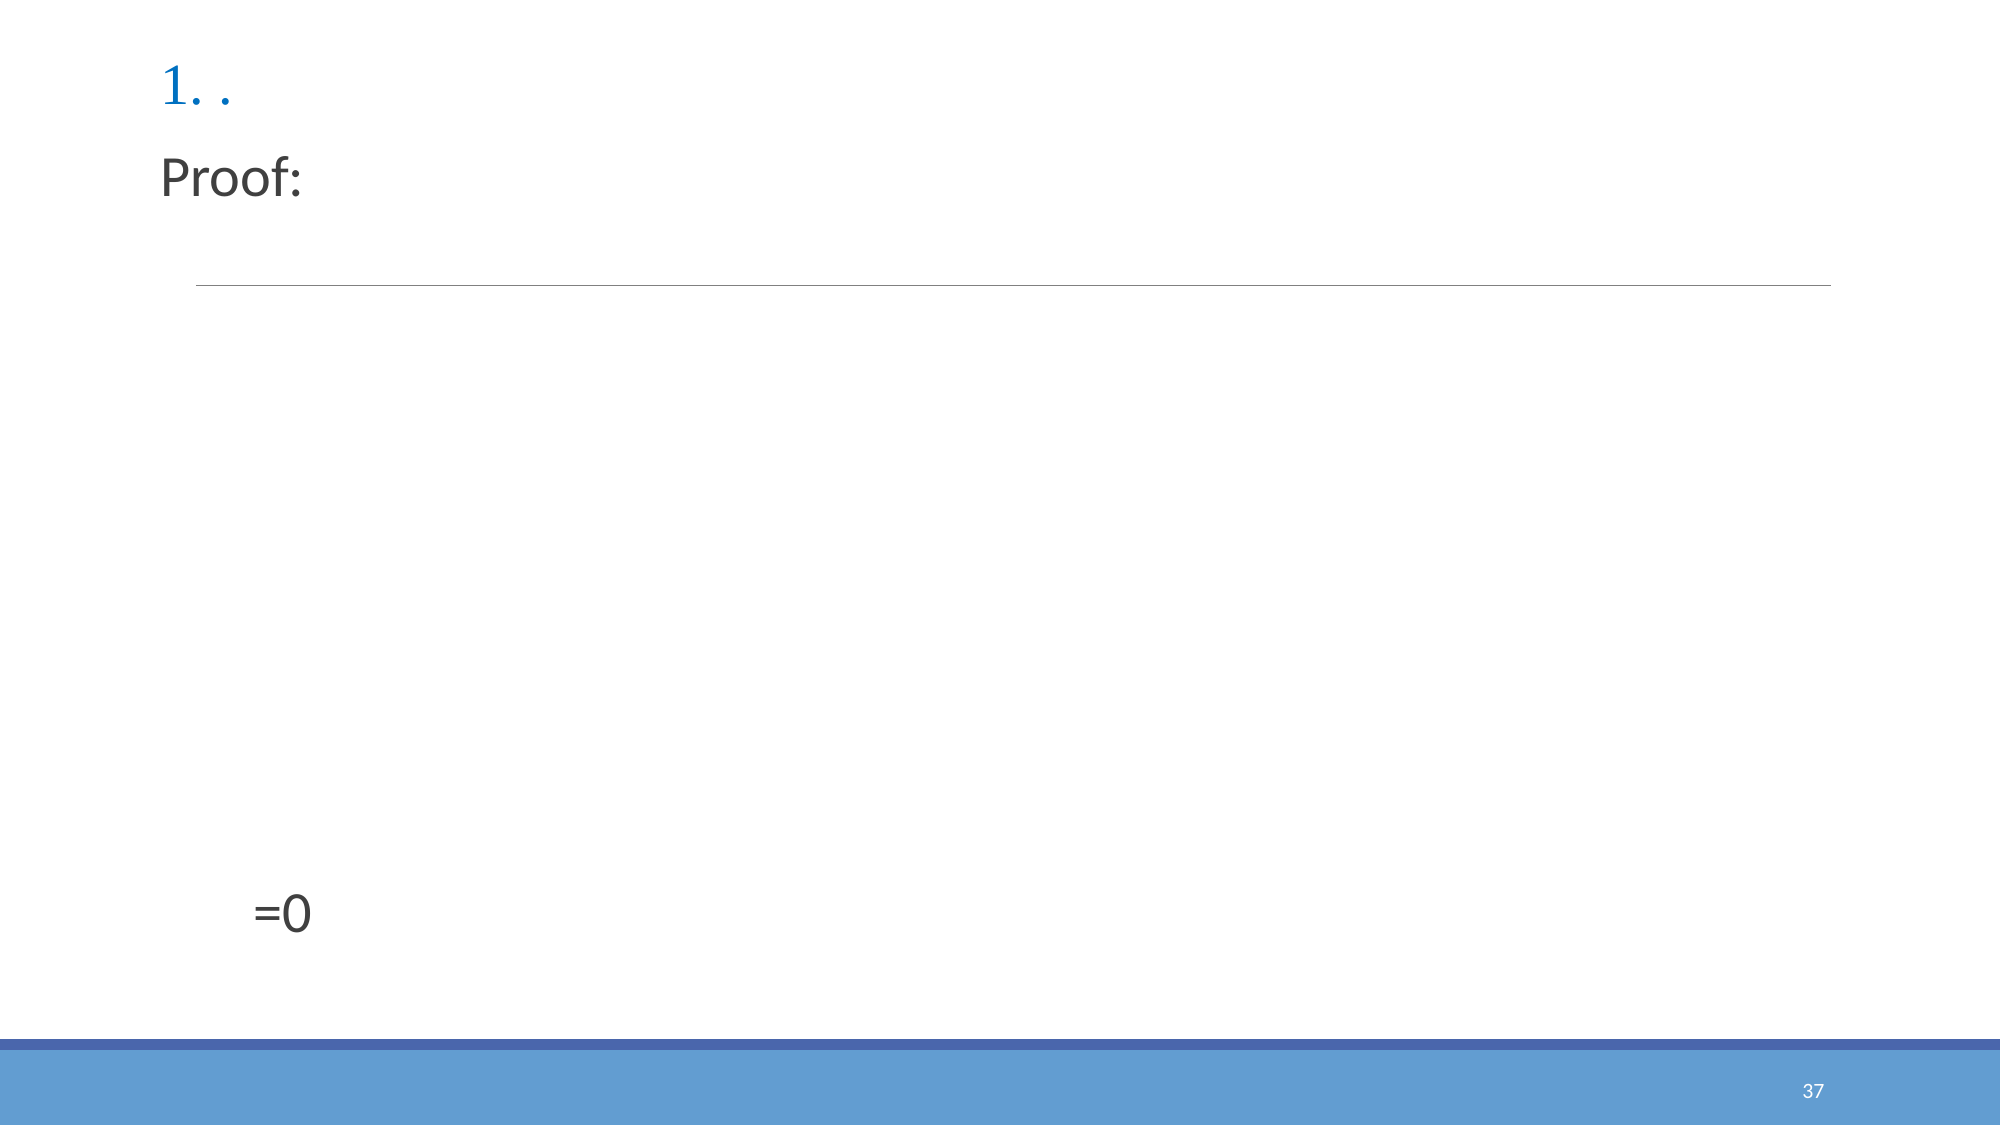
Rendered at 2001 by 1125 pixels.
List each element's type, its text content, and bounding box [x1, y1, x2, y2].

slide_number 37 [1624, 1059, 1840, 1120]
